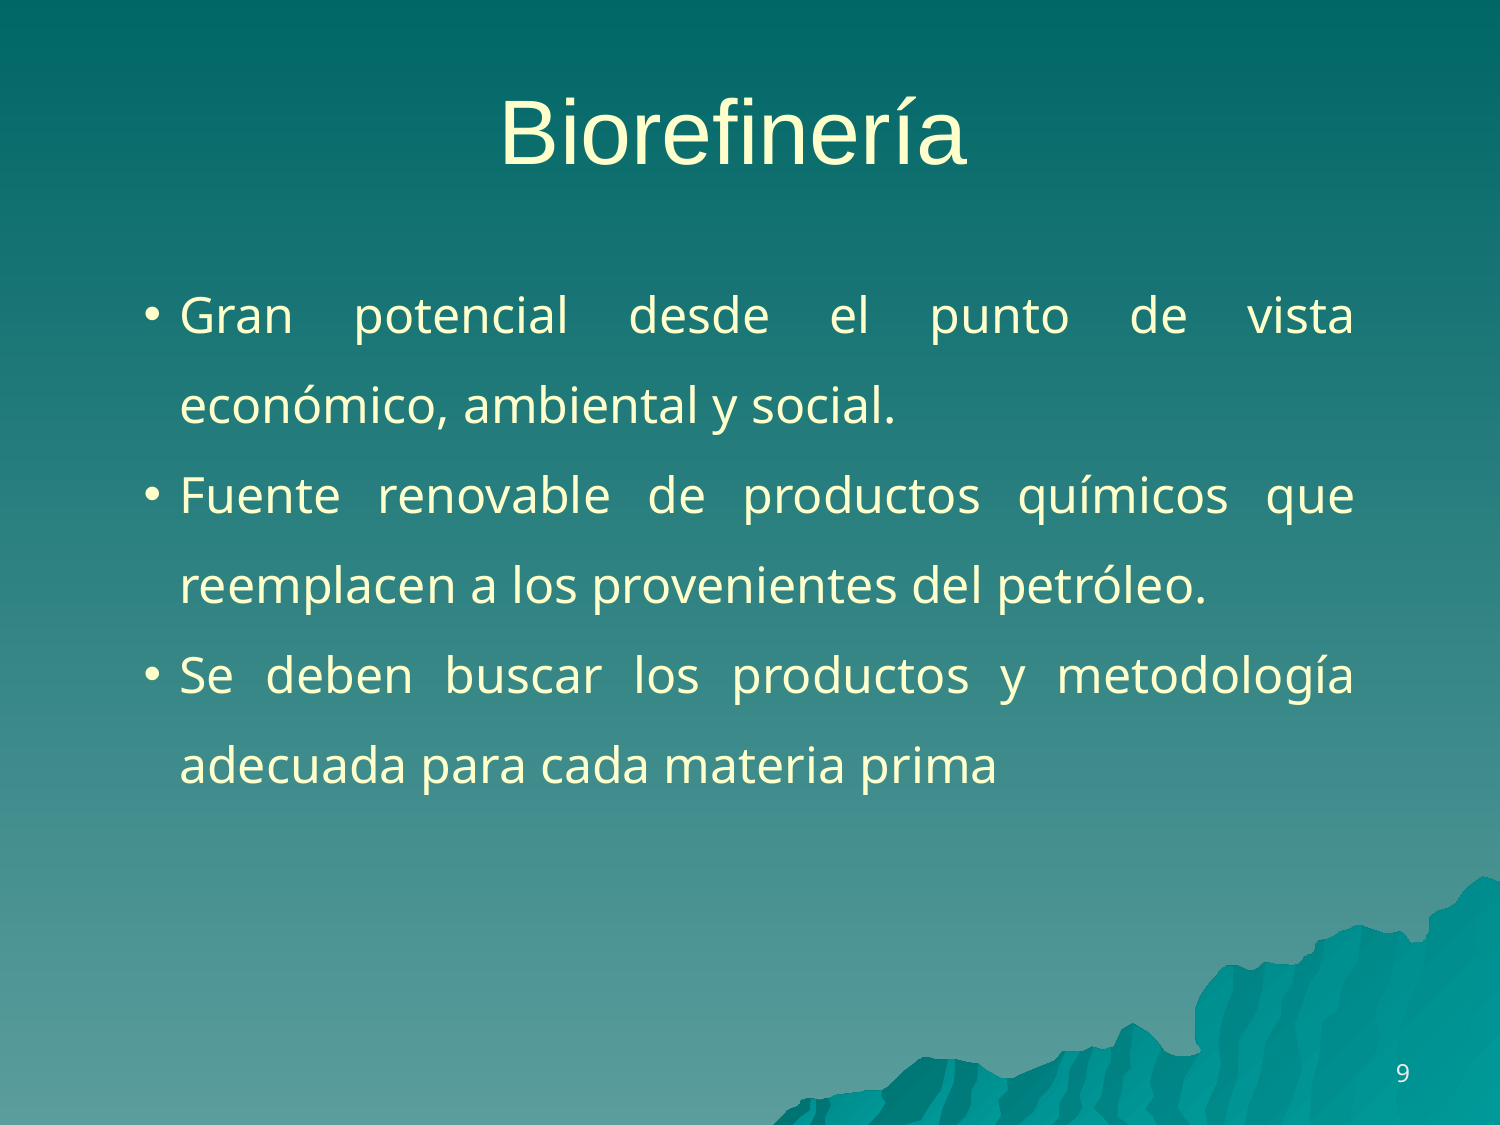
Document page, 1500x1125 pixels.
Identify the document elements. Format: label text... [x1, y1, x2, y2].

title Biorefinería [58, 198, 1409, 387]
text_box Gran potencial desde el punto de vista económico, ambiental y social. Fuente renovable de productos químicos que reemplacen a los provenientes del petróleo. Se deben buscar los productos y metodología adecuada para cada materia prima [128, 246, 1372, 801]
slide_number 9 [1074, 1023, 1426, 1100]
